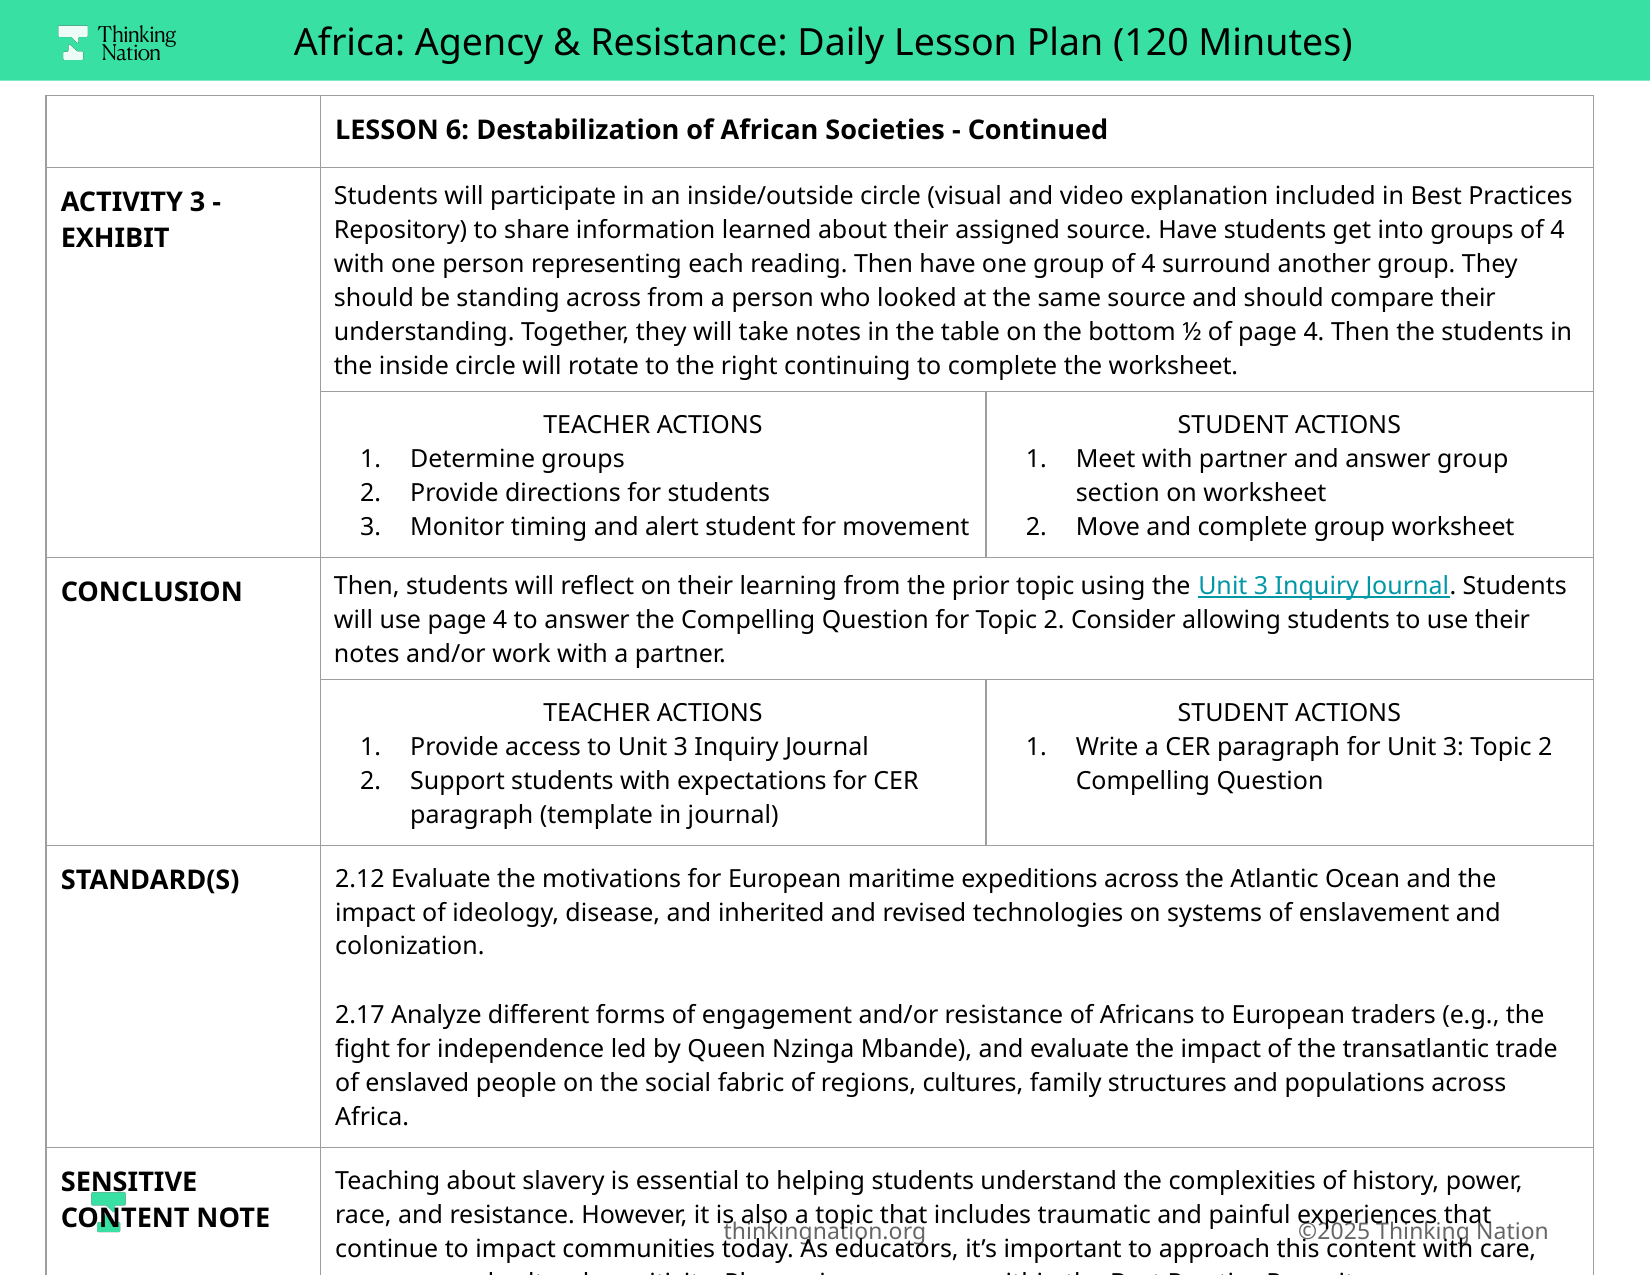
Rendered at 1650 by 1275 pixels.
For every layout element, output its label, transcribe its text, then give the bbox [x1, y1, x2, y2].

table_cell Students will participate in an inside/outside circle (visual and video explanation included in Best Practices Repository) to share information learned about their assigned source. Have students get into groups of 4 with one person representing each reading. Then have one group of 4 surround another group. They should be standing across from a person who looked at the same source and should compare their understanding. Together, they will take notes in the table on the bottom ½ of page 4. Then the students in the inside circle will rotate to the right continuing to complete the worksheet. [321, 168, 1593, 391]
picture [80, 1184, 136, 1240]
table_cell STUDENT ACTIONS Write a CER paragraph for Unit 3: Topic 2 Compelling Question [987, 680, 1593, 845]
text_box Africa: Agency & Resistance: Daily Lesson Plan (120 Minutes) [0, 0, 1650, 81]
table_cell Then, students will reflect on their learning from the prior topic using the Unit 3 Inquiry Journal. Students will use page 4 to answer the Compelling Question for Topic 2. Consider allowing students to use their notes and/or work with a partner. [321, 558, 1593, 679]
picture [45, 14, 180, 85]
table_header [47, 96, 320, 167]
table_cell TEACHER ACTIONS Determine groups Provide directions for students Monitor timing and alert student for movement [321, 392, 985, 557]
table_cell ACTIVITY 3 - EXHIBIT [47, 168, 320, 557]
table_cell Teaching about slavery is essential to helping students understand the complexities of history, power, race, and resistance. However, it is also a topic that includes traumatic and painful experiences that continue to impact communities today. As educators, it’s important to approach this content with care, accuracy, and cultural sensitivity. Please view resources within the Best Practice Repository. [321, 1148, 1593, 1275]
table_cell STANDARD(S) [47, 846, 320, 1147]
table_cell TEACHER ACTIONS Provide access to Unit 3 Inquiry Journal Support students with expectations for CER paragraph (template in journal) [321, 680, 985, 845]
table_cell CONCLUSION [47, 558, 320, 845]
table_header LESSON 6: Destabilization of African Societies - Continued [321, 96, 1593, 167]
table_cell 2.12 Evaluate the motivations for European maritime expeditions across the Atlantic Ocean and the impact of ideology, disease, and inherited and revised technologies on systems of enslavement and colonization. 2.17 Analyze different forms of engagement and/or resistance of Africans to European traders (e.g., the fight for independence led by Queen Nzinga Mbande), and evaluate the impact of the transatlantic trade of enslaved people on the social fabric of regions, cultures, family structures and populations across Africa. [321, 846, 1593, 1147]
table_cell STUDENT ACTIONS Meet with partner and answer group section on worksheet Move and complete group worksheet [987, 392, 1593, 557]
table_cell SENSITIVE CONTENT NOTE [47, 1148, 320, 1275]
